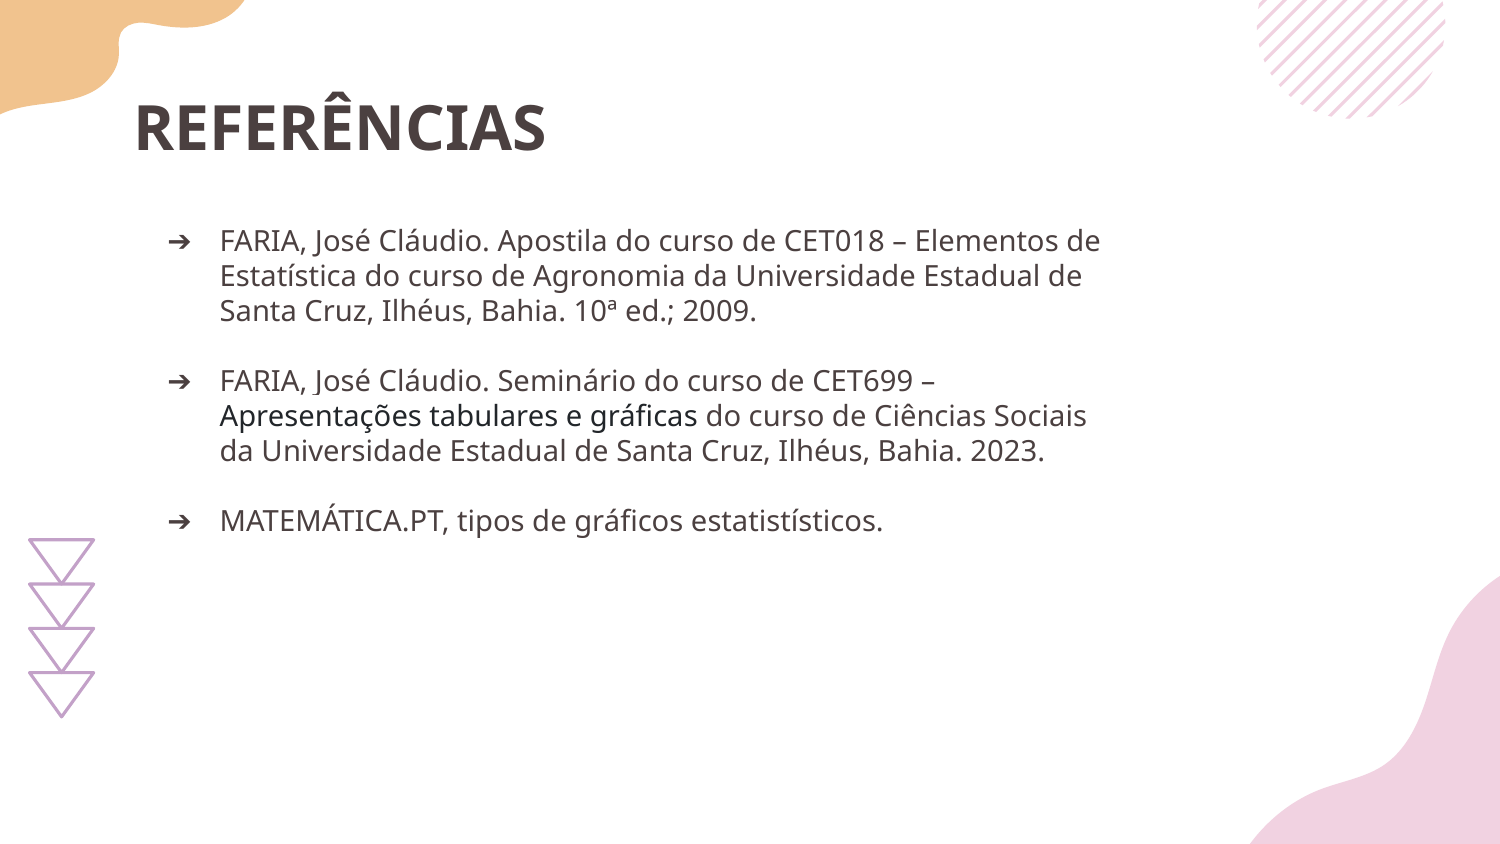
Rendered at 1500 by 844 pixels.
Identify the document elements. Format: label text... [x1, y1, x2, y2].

title REFERÊNCIAS [118, 72, 1382, 167]
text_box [1256, 0, 1446, 119]
list FARIA, José Cláudio. Apostila do curso de CET018 – Elementos de Estatística do curso de Agronomia da Universidade Estadual de Santa Cruz, Ilhéus, Bahia. 10ª ed.; 2009. FARIA, José Cláudio. Seminário do curso de CET699 – Apresentações tabulares e gráficas do curso de Ciências Sociais da Universidade Estadual de Santa Cruz, Ilhéus, Bahia. 2023. MATEMÁTICA.PT, tipos de gráficos estatistísticos. [129, 207, 1129, 486]
